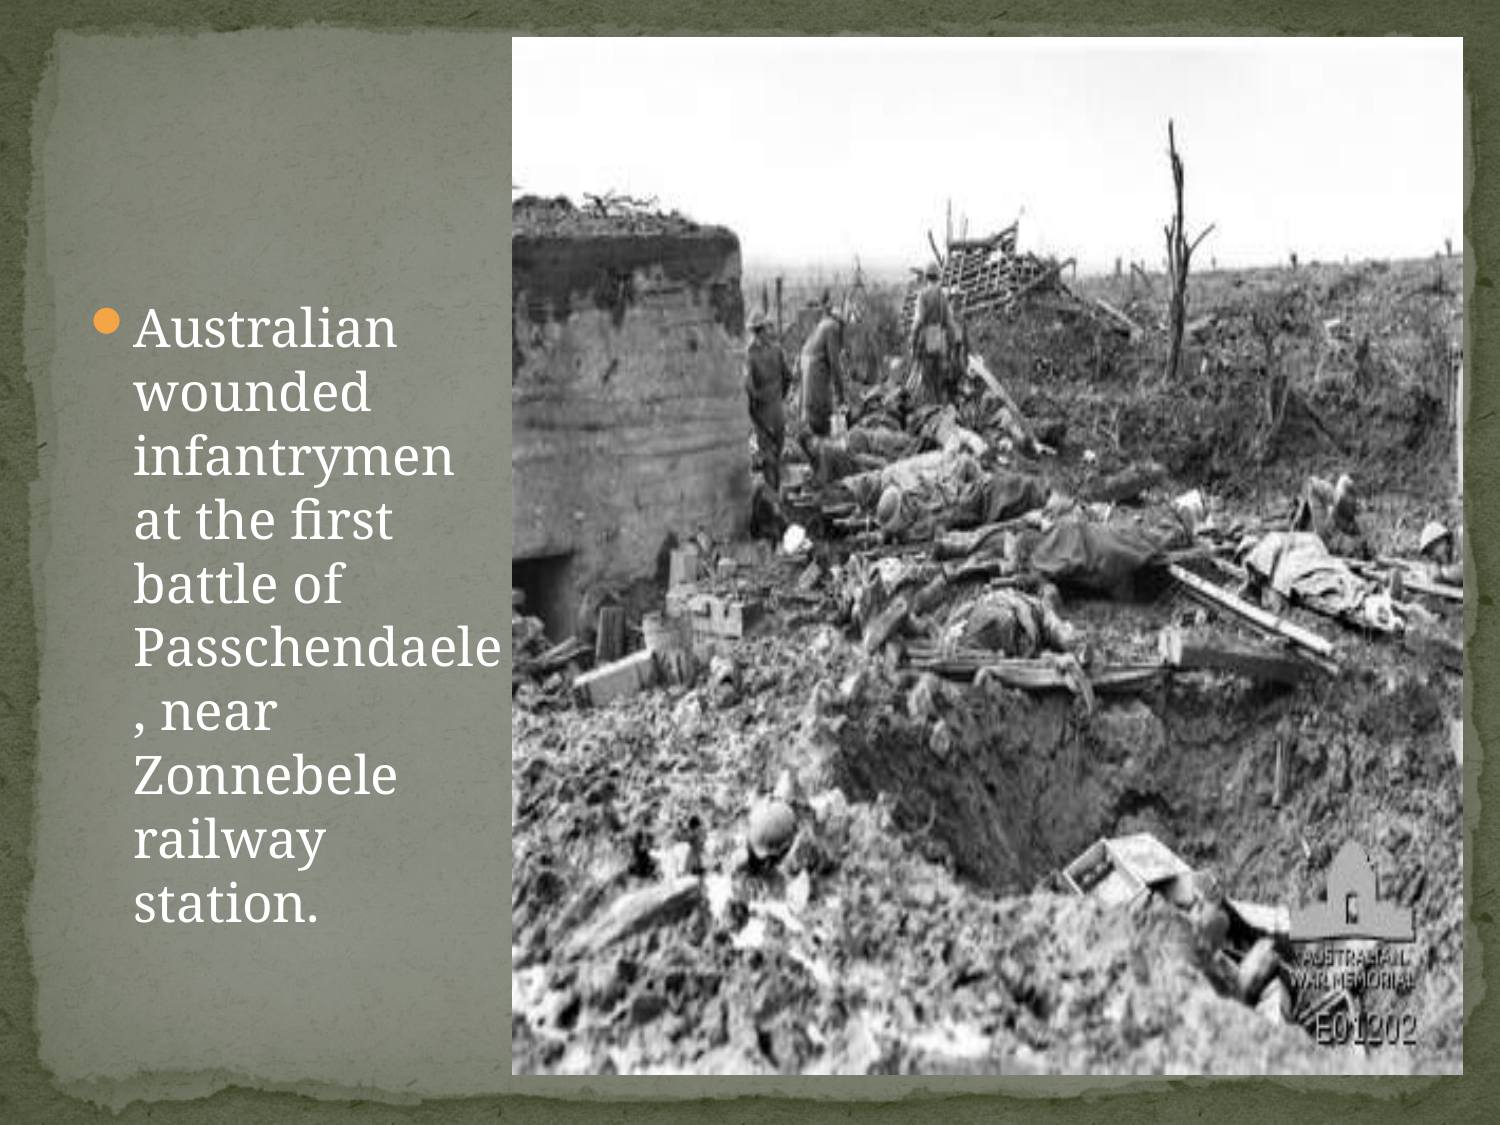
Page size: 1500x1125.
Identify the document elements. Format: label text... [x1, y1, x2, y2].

list Australian wounded infantrymen at the first battle of Passchendaele, near Zonnebele railway station. [75, 287, 501, 1005]
picture [512, 37, 1463, 1075]
